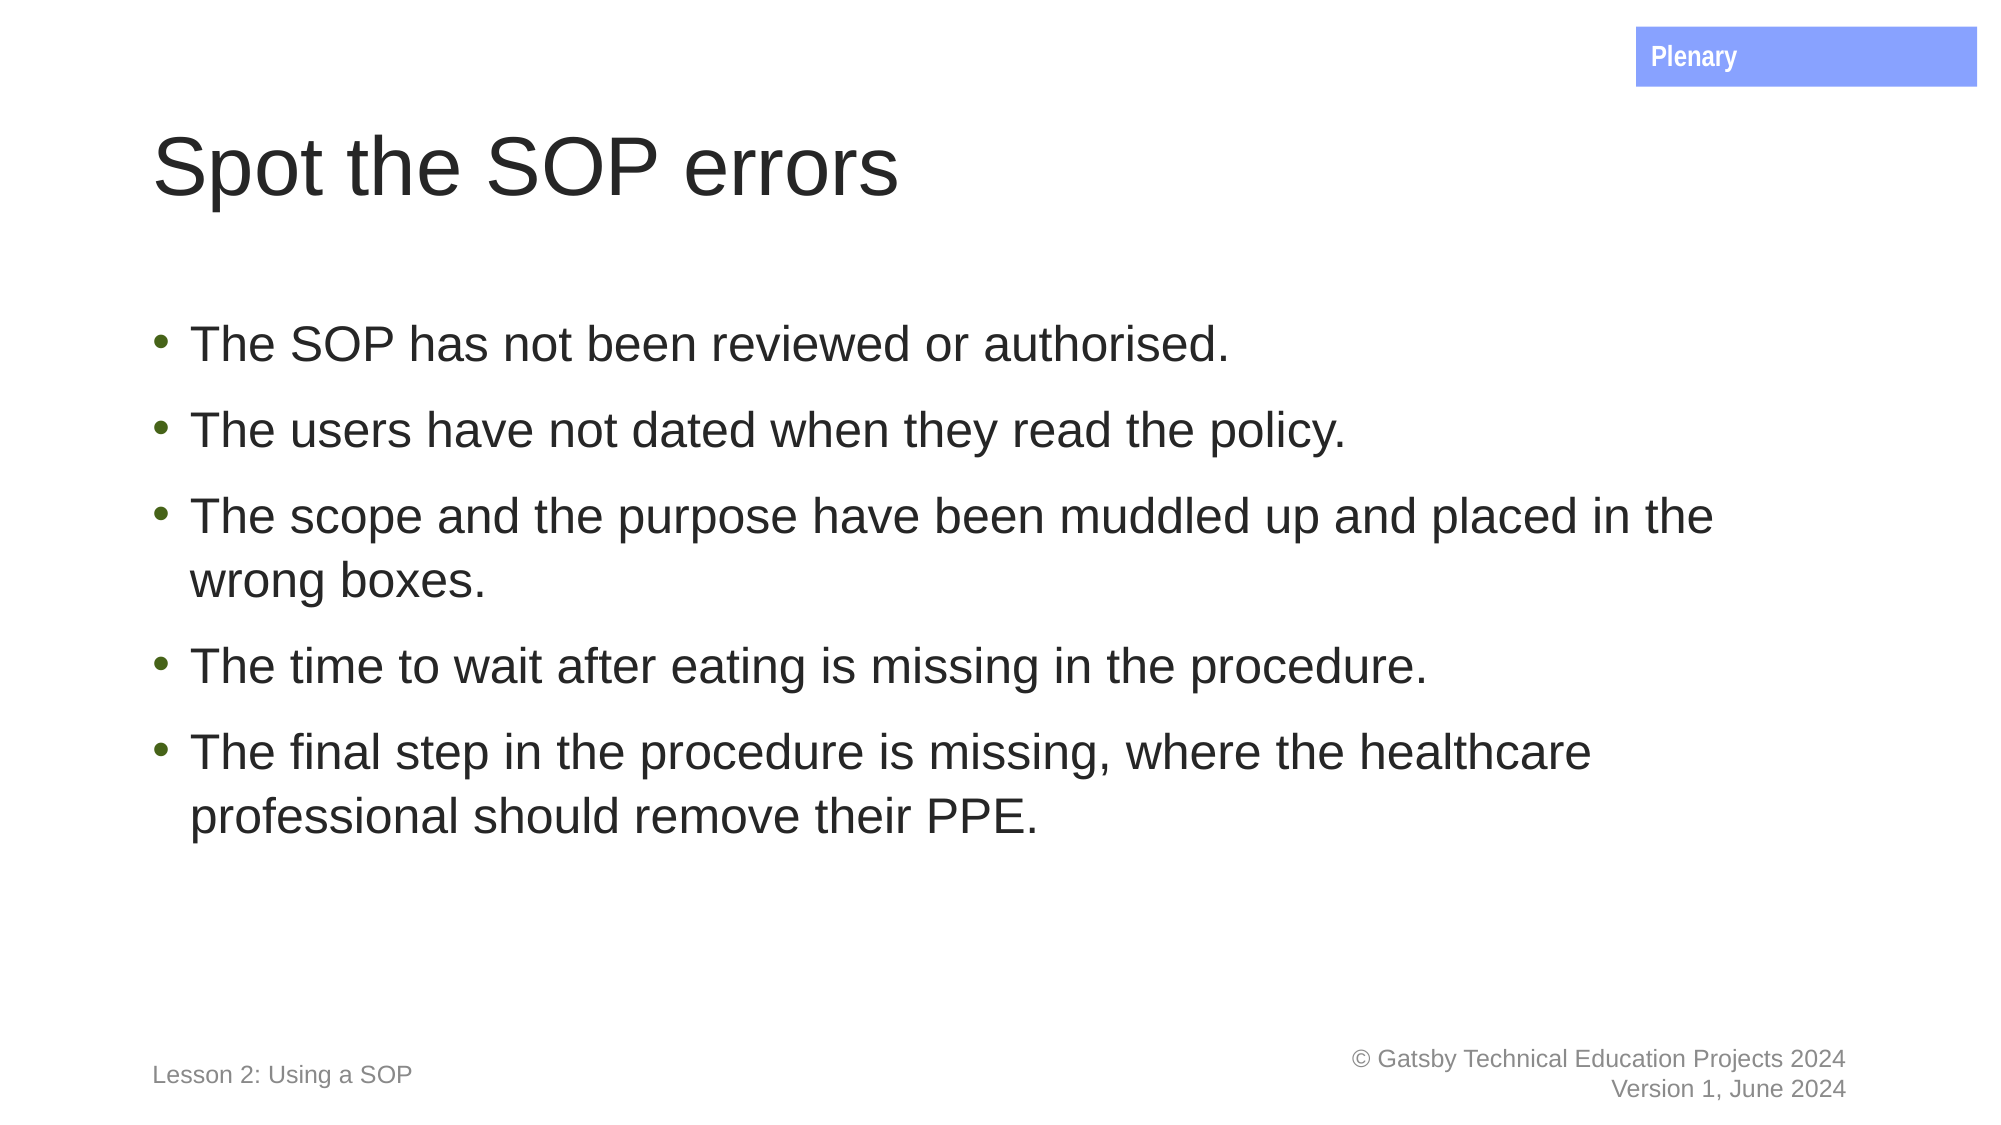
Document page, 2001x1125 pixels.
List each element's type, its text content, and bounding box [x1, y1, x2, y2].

list The SOP has not been reviewed or authorised. The users have not dated when they read the policy. The scope and the purpose have been muddled up and placed in the wrong boxes. The time to wait after eating is missing in the procedure. The final step in the procedure is missing, where the healthcare professional should remove their PPE. [137, 299, 1784, 1014]
list Plenary [1636, 26, 1978, 87]
list Lesson 2: Using a SOP [137, 1042, 829, 1103]
title Spot the SOP errors [137, 59, 1863, 278]
